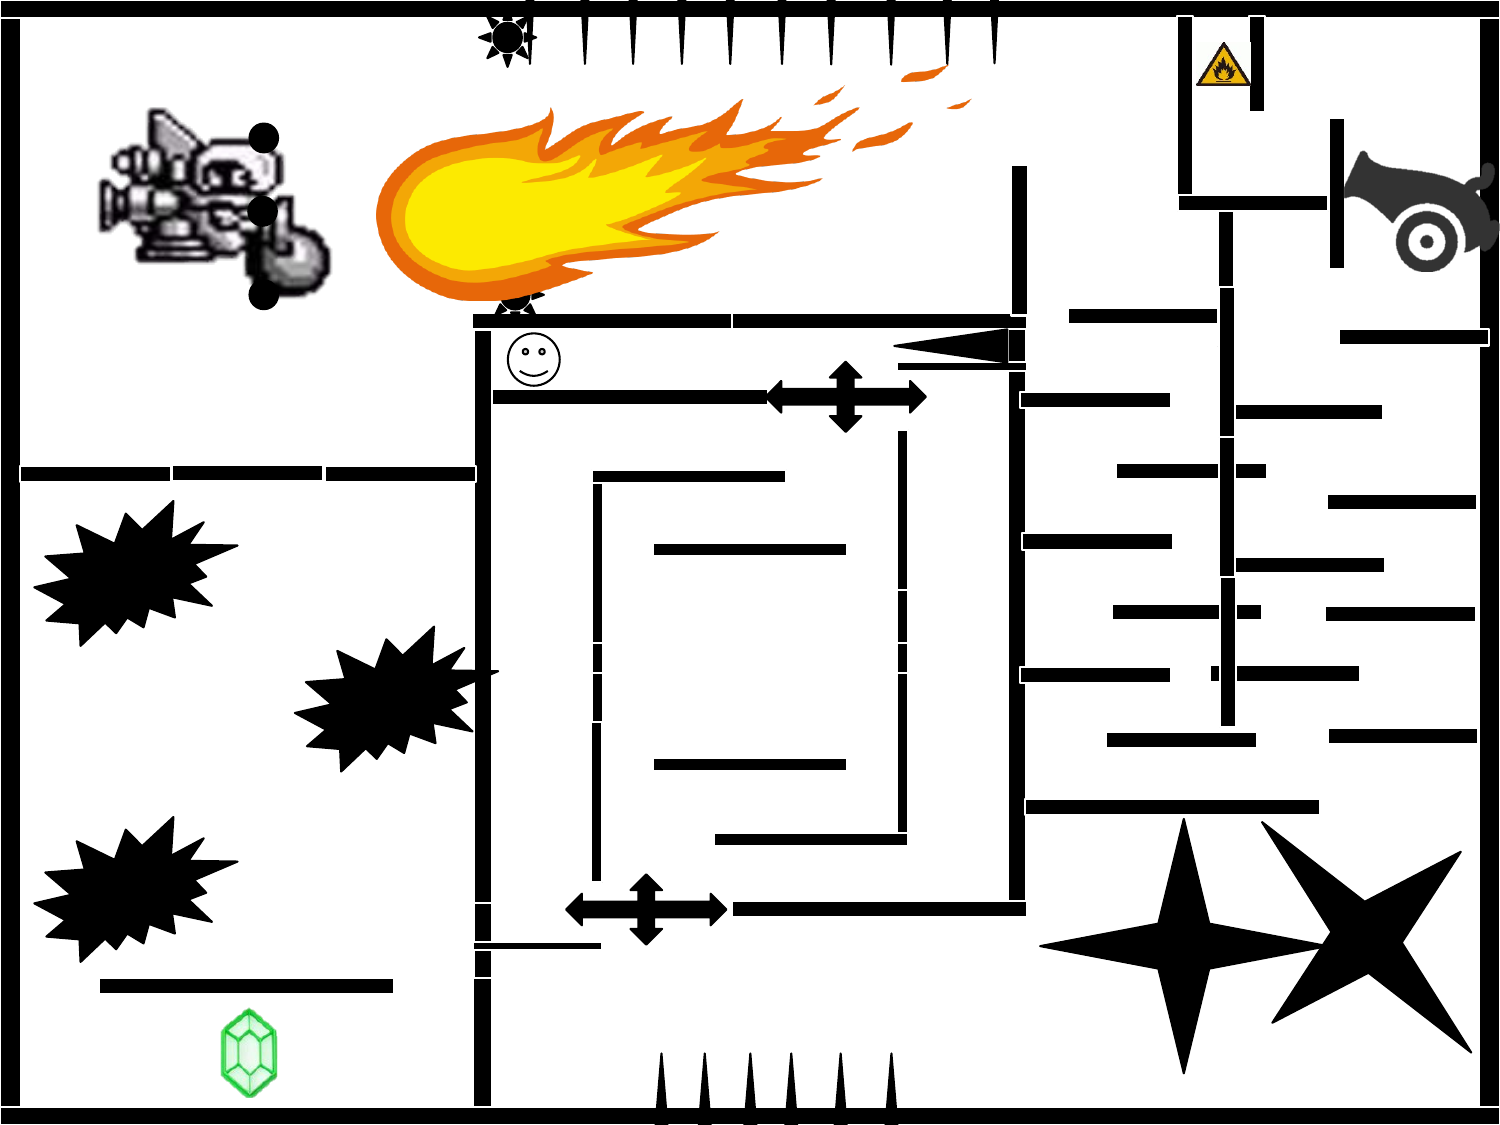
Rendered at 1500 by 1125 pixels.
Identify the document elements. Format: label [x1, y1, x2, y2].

text_box [786, 0, 827, 19]
text_box [1111, 603, 1219, 621]
text_box [473, 329, 493, 670]
text_box [847, 1106, 885, 1125]
text_box [1219, 576, 1237, 728]
text_box [1019, 666, 1172, 684]
text_box [1019, 391, 1172, 409]
text_box [896, 591, 909, 644]
text_box [886, 0, 896, 63]
picture [87, 107, 341, 306]
text_box [1209, 664, 1219, 683]
text_box [686, 0, 726, 19]
text_box [98, 977, 395, 995]
text_box [525, 0, 535, 34]
text_box [951, 0, 991, 19]
text_box [324, 465, 477, 483]
text_box [580, 0, 590, 63]
text_box [1217, 212, 1235, 347]
text_box [1115, 462, 1218, 480]
text_box [590, 721, 603, 883]
text_box [253, 306, 275, 311]
text_box [1478, 19, 1500, 114]
text_box [1248, 15, 1266, 113]
text_box [473, 951, 493, 977]
text_box [1176, 15, 1194, 196]
text_box [589, 0, 629, 19]
text_box [1021, 532, 1174, 551]
text_box [1177, 194, 1329, 212]
text_box [1261, 821, 1473, 1054]
text_box [731, 900, 1028, 918]
text_box [896, 361, 1028, 372]
picture [211, 1006, 286, 1098]
text_box [494, 302, 537, 326]
text_box [565, 873, 728, 946]
text_box [591, 484, 604, 644]
picture [1341, 114, 1500, 272]
text_box [711, 1106, 744, 1125]
text_box [897, 1106, 1500, 1125]
text_box [1237, 603, 1263, 621]
text_box [764, 360, 927, 433]
text_box [1326, 493, 1479, 511]
text_box [1007, 372, 1027, 902]
text_box [534, 0, 581, 19]
text_box [712, 832, 909, 847]
text_box [1237, 664, 1361, 683]
text_box [33, 500, 239, 647]
text_box [471, 312, 731, 330]
text_box [1478, 272, 1500, 1106]
text_box [734, 0, 778, 19]
text_box [1236, 403, 1384, 421]
text_box [19, 465, 172, 483]
text_box [1218, 286, 1236, 438]
text_box [628, 0, 638, 63]
text_box [171, 464, 324, 482]
text_box [731, 312, 1028, 330]
text_box [1338, 328, 1490, 347]
text_box [990, 0, 999, 65]
text_box [777, 0, 787, 63]
text_box [527, 41, 533, 63]
text_box [895, 0, 943, 19]
text_box [1324, 605, 1477, 623]
text_box [797, 1106, 835, 1125]
text_box [506, 332, 561, 387]
text_box [667, 1106, 699, 1125]
text_box [1039, 817, 1322, 1075]
text_box [893, 328, 1009, 364]
text_box [293, 625, 500, 773]
text_box [591, 644, 604, 672]
picture [1196, 42, 1251, 86]
text_box [654, 1052, 669, 1125]
text_box [833, 1052, 848, 1125]
text_box [1024, 798, 1321, 816]
text_box [472, 977, 493, 1108]
text_box [1236, 556, 1386, 574]
text_box [942, 0, 952, 63]
text_box [637, 0, 678, 19]
text_box [697, 1052, 712, 1125]
text_box [826, 0, 836, 63]
text_box [1067, 307, 1217, 325]
text_box [473, 675, 493, 904]
text_box [0, 0, 526, 19]
text_box [651, 757, 848, 772]
text_box [472, 941, 604, 951]
text_box [743, 1052, 758, 1125]
text_box [1105, 731, 1258, 749]
text_box [1009, 330, 1027, 361]
text_box [651, 542, 848, 557]
picture [376, 64, 972, 301]
text_box [473, 904, 493, 941]
text_box [884, 1052, 899, 1125]
text_box [896, 429, 909, 591]
text_box [1218, 438, 1236, 582]
text_box [1328, 117, 1341, 270]
text_box [835, 0, 887, 19]
text_box [896, 672, 909, 832]
text_box [999, 0, 1500, 19]
text_box [1236, 462, 1268, 480]
text_box [756, 1106, 785, 1125]
text_box [1010, 164, 1029, 317]
text_box [591, 672, 604, 834]
text_box [0, 19, 22, 1106]
text_box [725, 0, 735, 63]
text_box [493, 388, 769, 406]
text_box [591, 469, 787, 484]
text_box [477, 6, 538, 63]
text_box [677, 0, 687, 63]
text_box [33, 816, 239, 963]
text_box [896, 644, 909, 672]
text_box [784, 1052, 799, 1125]
text_box [1326, 727, 1479, 745]
text_box [0, 1106, 656, 1125]
